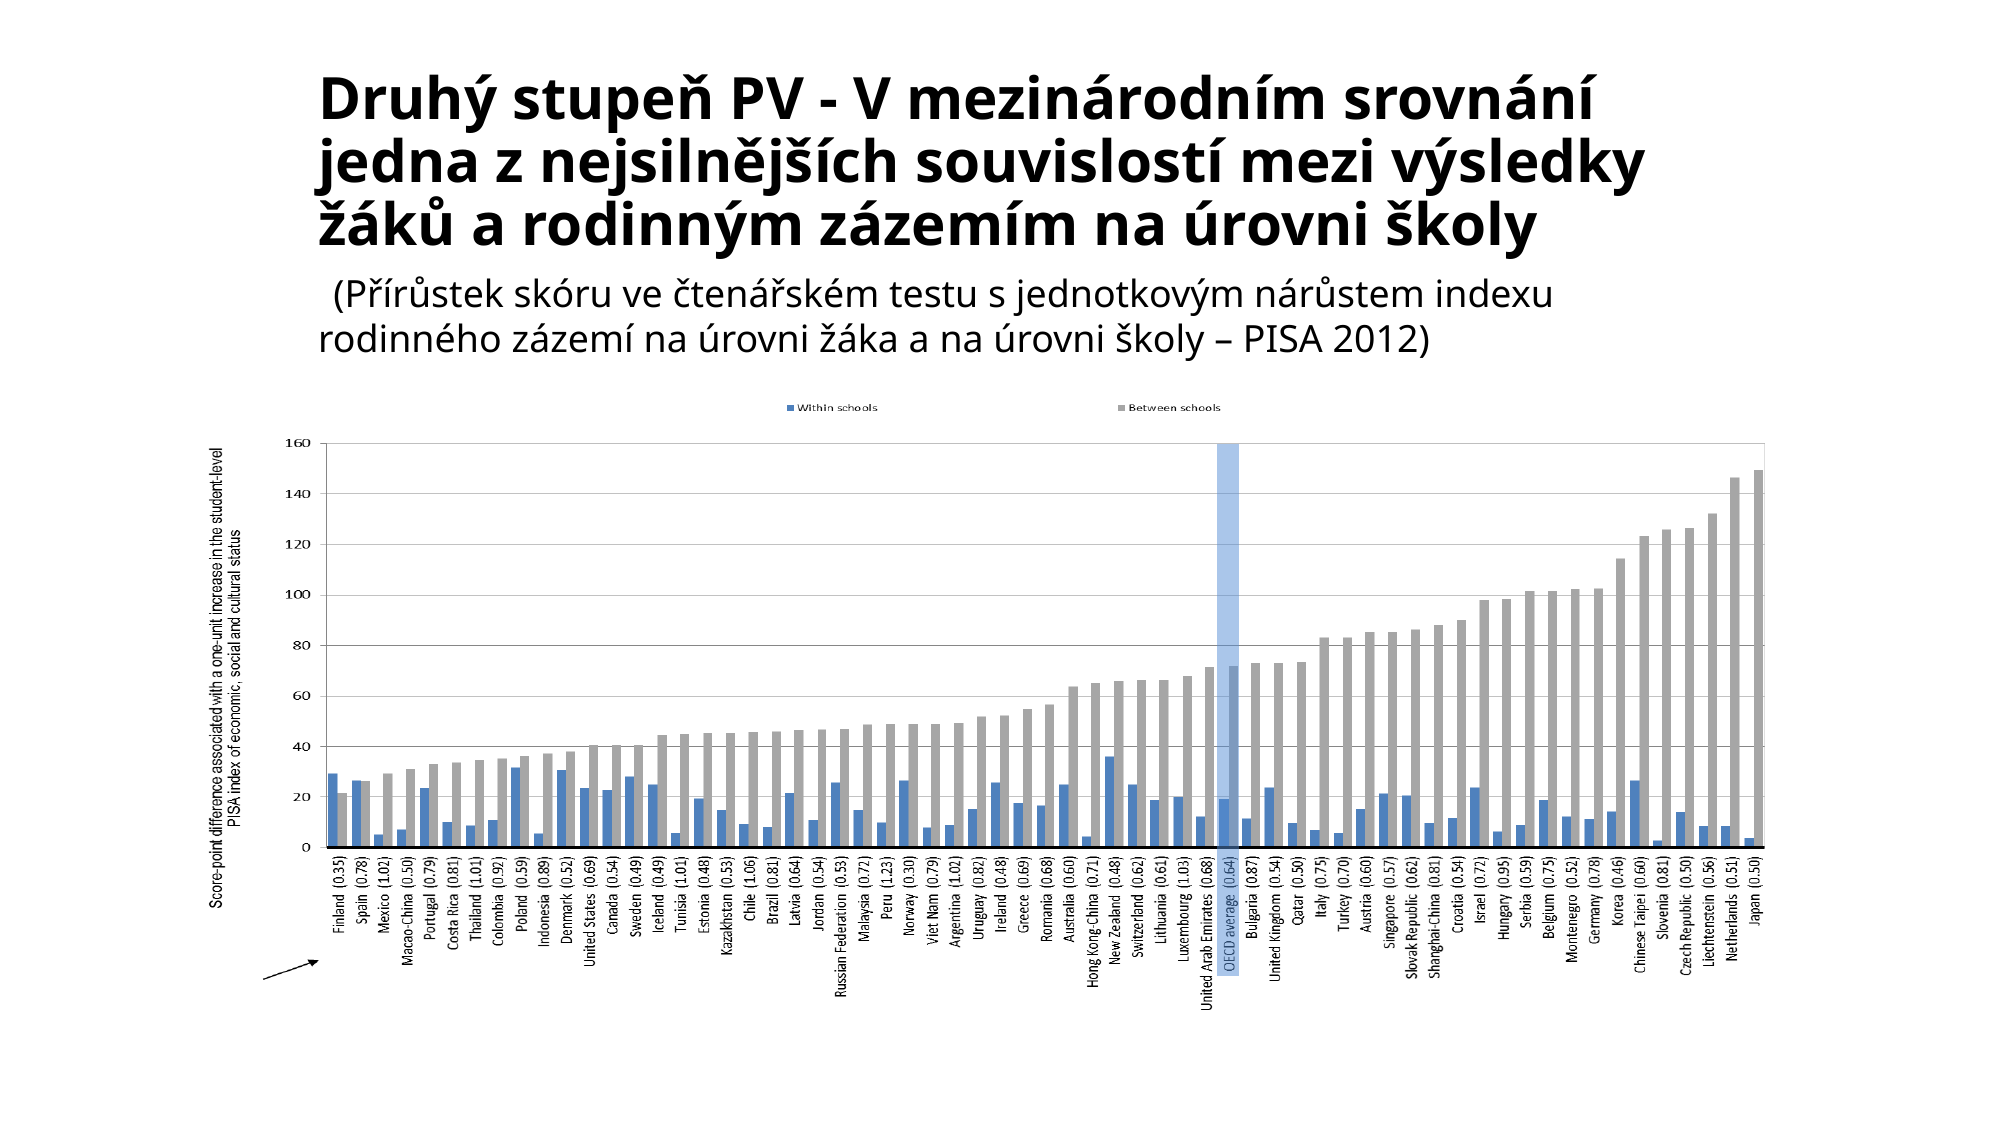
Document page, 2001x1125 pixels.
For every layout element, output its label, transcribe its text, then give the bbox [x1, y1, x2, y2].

title Druhý stupeň PV - V mezinárodním srovnání jedna z nejsilnějších souvislostí mezi výsledky žáků a rodinným zázemím na úrovni školy (Přírůstek skóru ve čtenářském testu s jednotkovým nárůstem indexu rodinného zázemí na úrovni žáka a na úrovni školy – PISA 2012) [303, 38, 1709, 372]
picture [97, 372, 1780, 1100]
